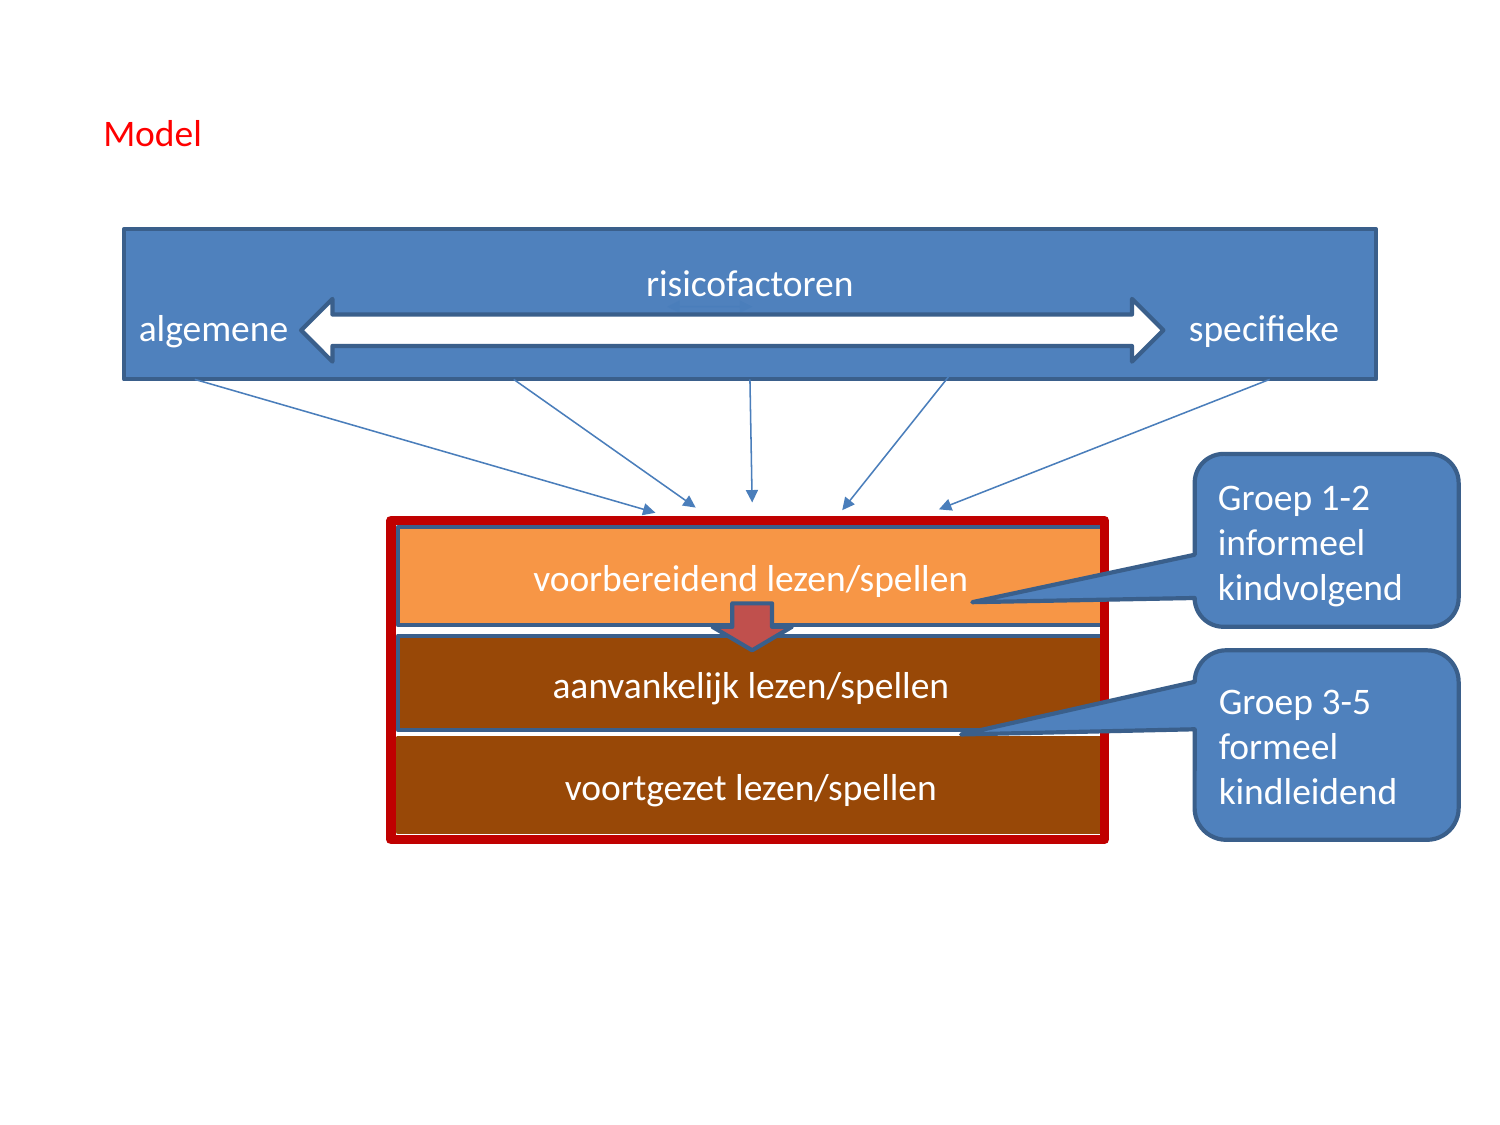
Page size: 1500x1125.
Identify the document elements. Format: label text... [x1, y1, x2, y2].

text_box [389, 518, 1106, 842]
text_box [194, 379, 511, 513]
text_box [749, 379, 753, 503]
text_box [298, 296, 1166, 364]
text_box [841, 376, 949, 511]
text_box Groep 1-2 informeel kindvolgend [970, 451, 1461, 629]
text_box risicofactoren algemene specifieke [122, 227, 1378, 381]
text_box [951, 379, 1270, 510]
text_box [513, 379, 696, 508]
text_box [710, 601, 794, 653]
text_box Groep 3-5 formeel kindleidend [958, 648, 1461, 842]
text_box Model [88, 101, 1459, 162]
